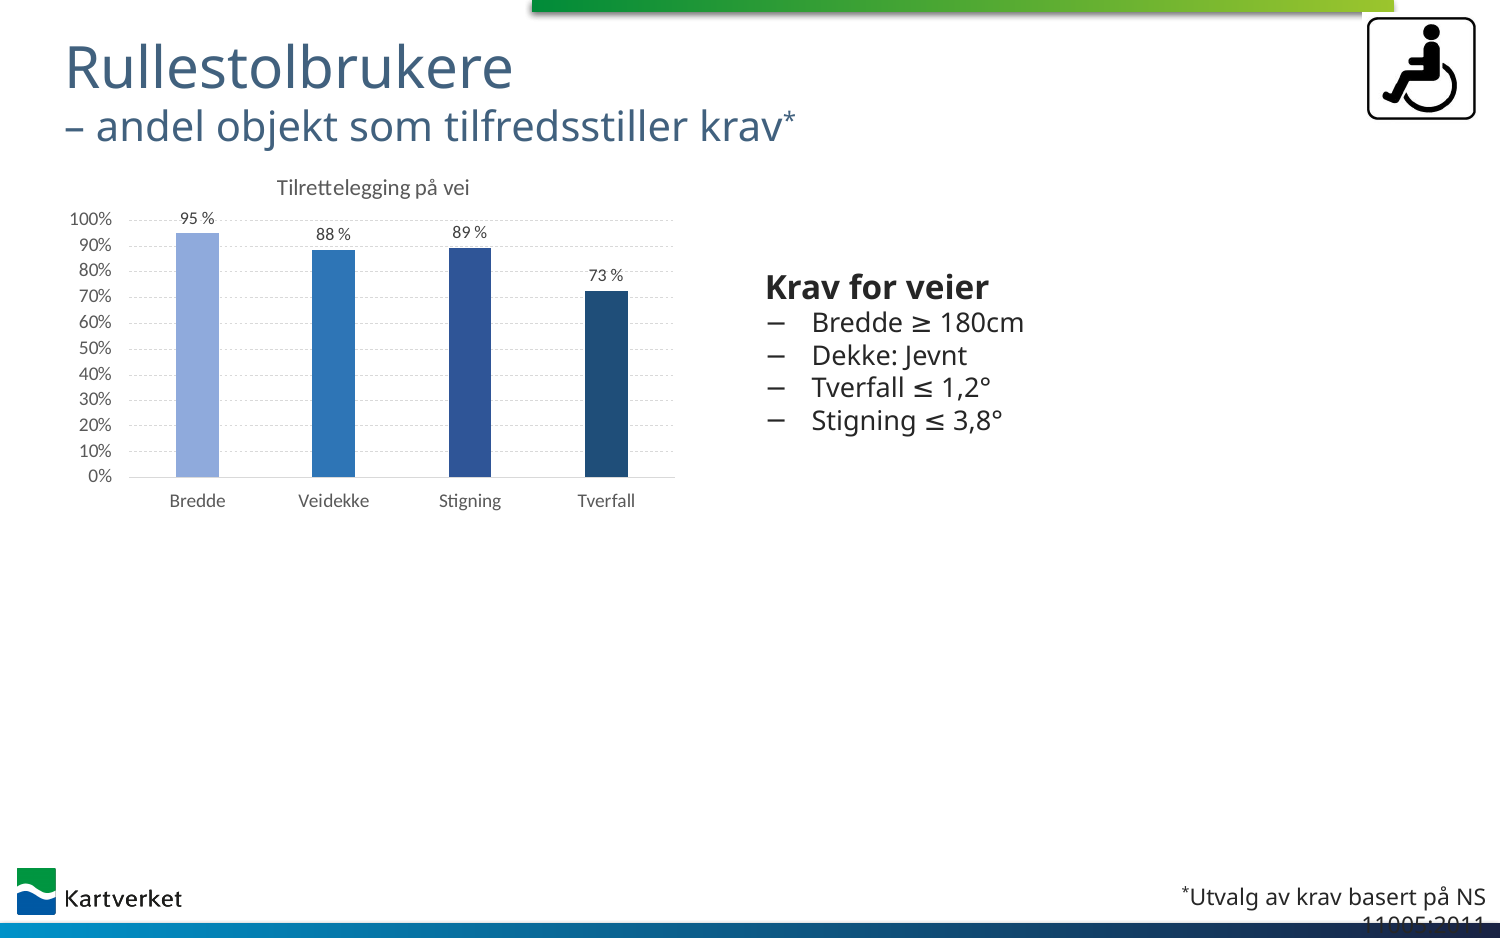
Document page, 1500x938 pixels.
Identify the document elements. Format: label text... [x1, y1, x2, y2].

picture [62, 166, 685, 519]
text_box Rullestolbrukere – andel objekt som tilfredsstiller krav* [49, 25, 1431, 158]
picture [1362, 12, 1481, 126]
text_box Krav for veier Bredde ≥ 180cm Dekke: Jevnt Tverfall ≤ 1,2° Stigning ≤ 3,8° [750, 258, 1234, 444]
text_box *Utvalg av krav basert på NS 11005:2011 [1068, 873, 1500, 938]
